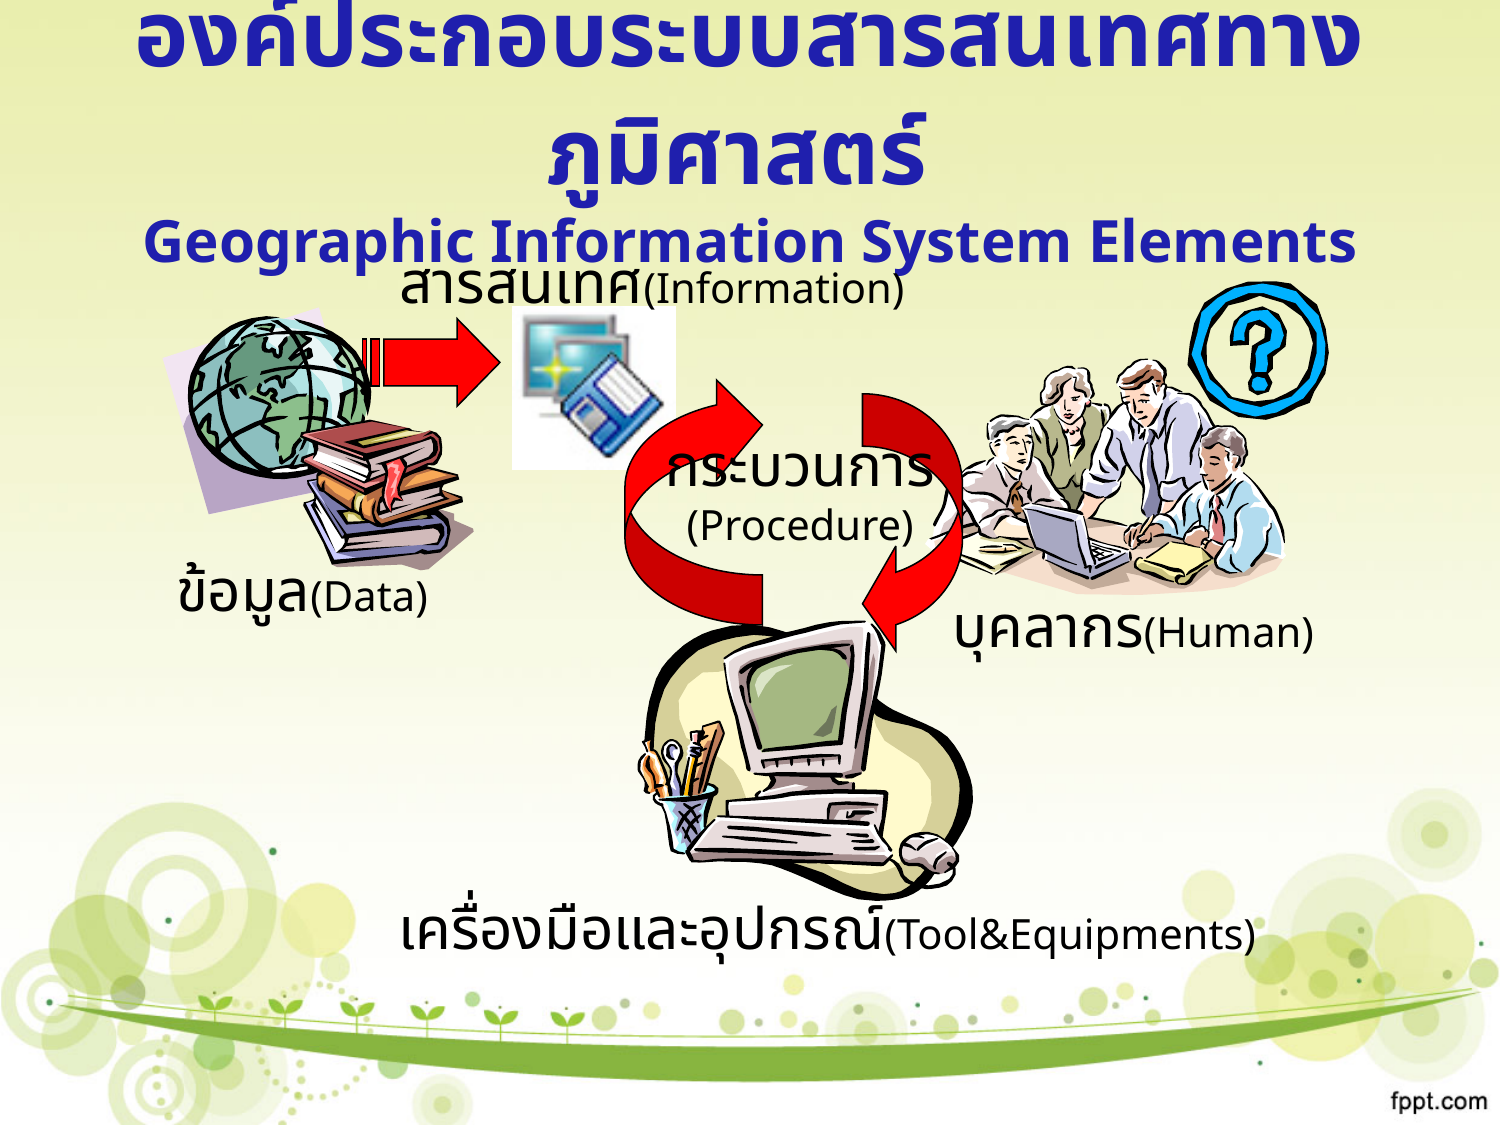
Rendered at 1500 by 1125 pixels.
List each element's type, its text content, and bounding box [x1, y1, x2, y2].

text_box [437, 618, 1218, 970]
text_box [399, 237, 905, 470]
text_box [162, 305, 476, 632]
picture [0, 0, 1500, 1125]
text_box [624, 374, 963, 657]
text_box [924, 280, 1330, 667]
title องค์ประกอบระบบสารสนเทศทางภูมิศาสตร์ Geographic Information System Elements [112, 30, 1388, 219]
